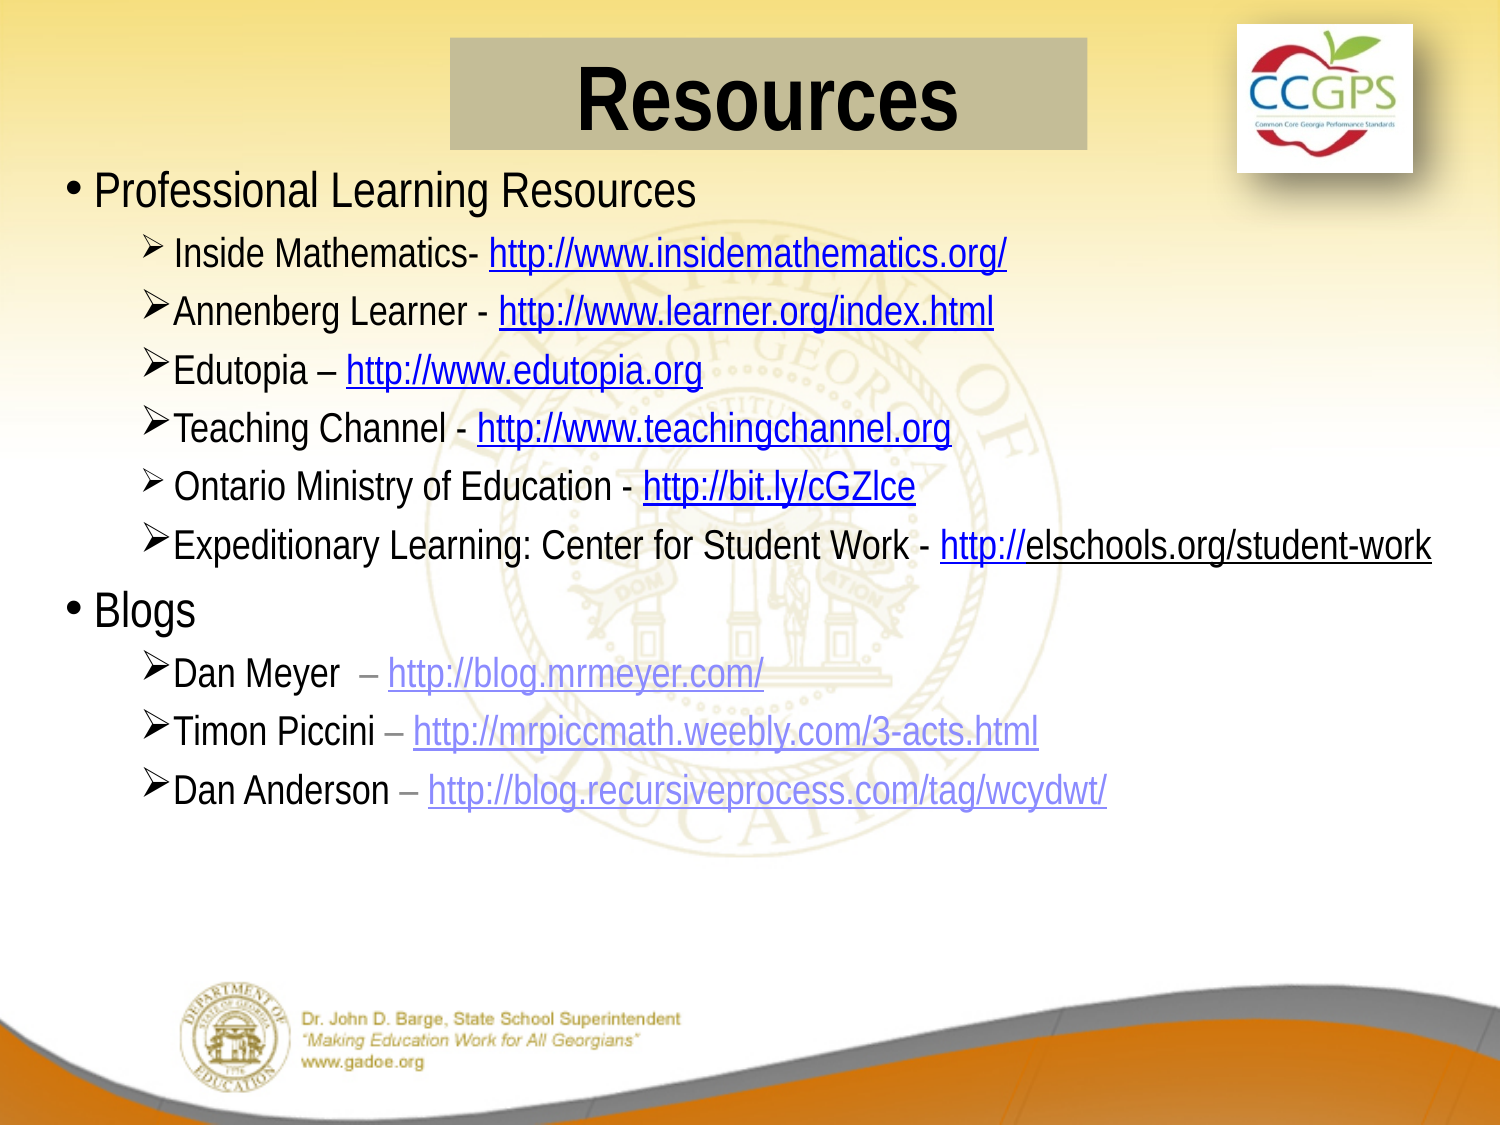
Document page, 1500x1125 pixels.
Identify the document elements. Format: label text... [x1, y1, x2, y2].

title Resources [449, 37, 1088, 149]
subtitle Professional Learning Resources Inside Mathematics- http://www.insidemathematics.org/ Annenberg Learner - http://www.learner.org/index.html Edutopia – http://www.edutopia.org Teaching Channel - http://www.teachingchannel.org Ontario Ministry of Education - http://bit.ly/cGZlce Expeditionary Learning: Center for Student Work - http://elschools.org/student-work Blogs Dan Meyer – http://blog.mrmeyer.com/ Timon Piccini – http://mrpiccmath.weebly.com/3-acts.html Dan Anderson – http://blog.recursiveprocess.com/tag/wcydwt/ [49, 149, 1463, 1063]
picture [0, 0, 1500, 1125]
